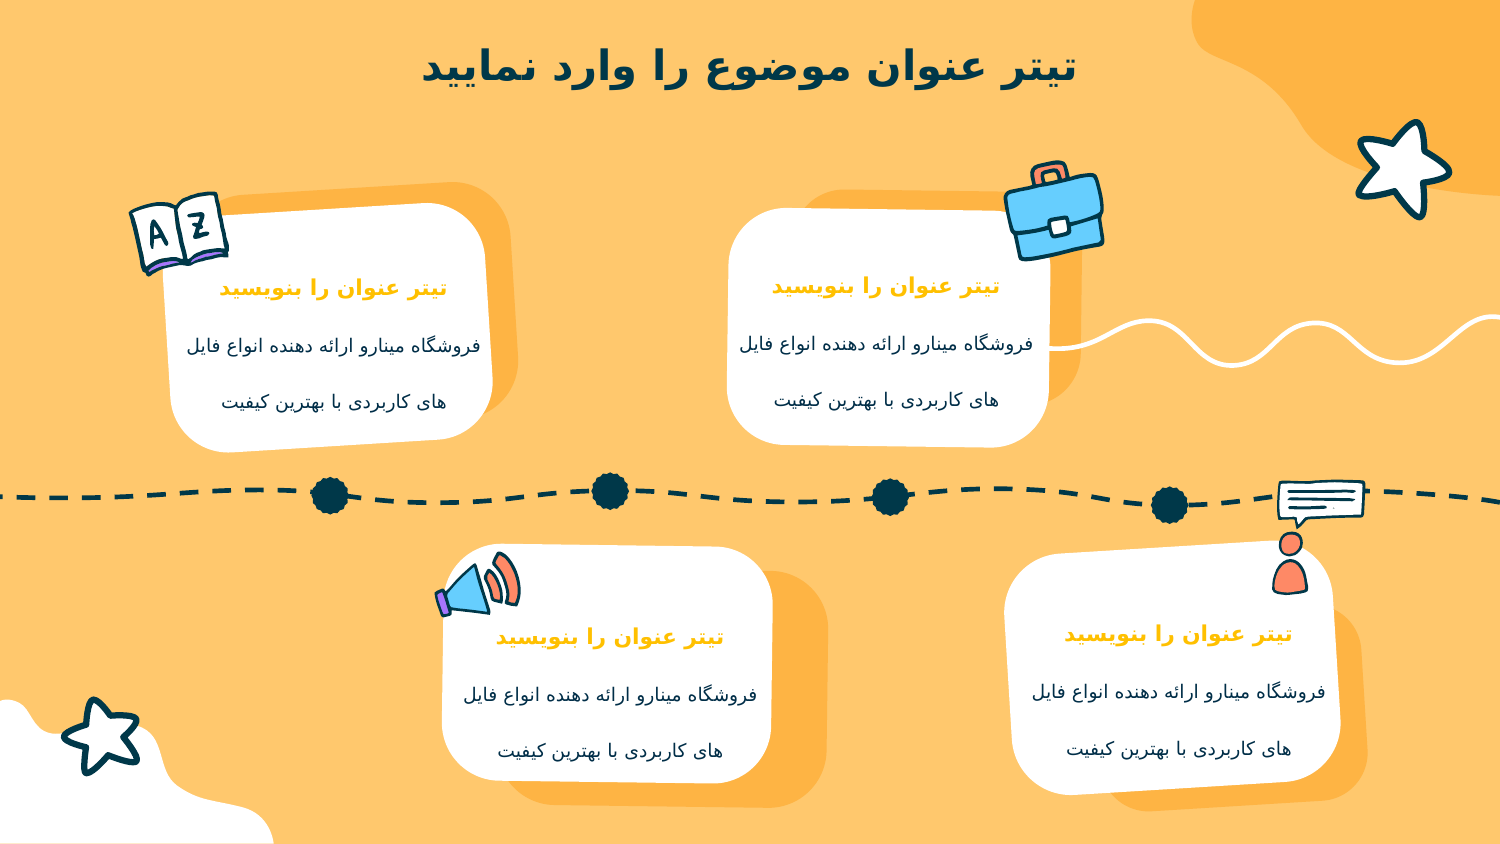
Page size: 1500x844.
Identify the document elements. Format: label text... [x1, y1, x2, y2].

text_box [63, 699, 137, 774]
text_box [163, 179, 518, 334]
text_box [163, 204, 518, 456]
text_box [1005, 161, 1105, 256]
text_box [437, 542, 833, 809]
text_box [0, 472, 1500, 525]
text_box تیتر عنوان موضوع را وارد نمایید [389, 31, 1111, 97]
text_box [1004, 537, 1368, 814]
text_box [433, 558, 521, 618]
text_box [1358, 122, 1450, 218]
text_box تیتر عنوان را بنویسید فروشگاه مینارو ارائه دهنده انواع فایل های کاربردی با بهترین کیفیت [1356, 173, 1427, 220]
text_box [128, 190, 230, 277]
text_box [1358, 120, 1452, 188]
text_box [1271, 479, 1366, 596]
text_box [722, 188, 1086, 449]
